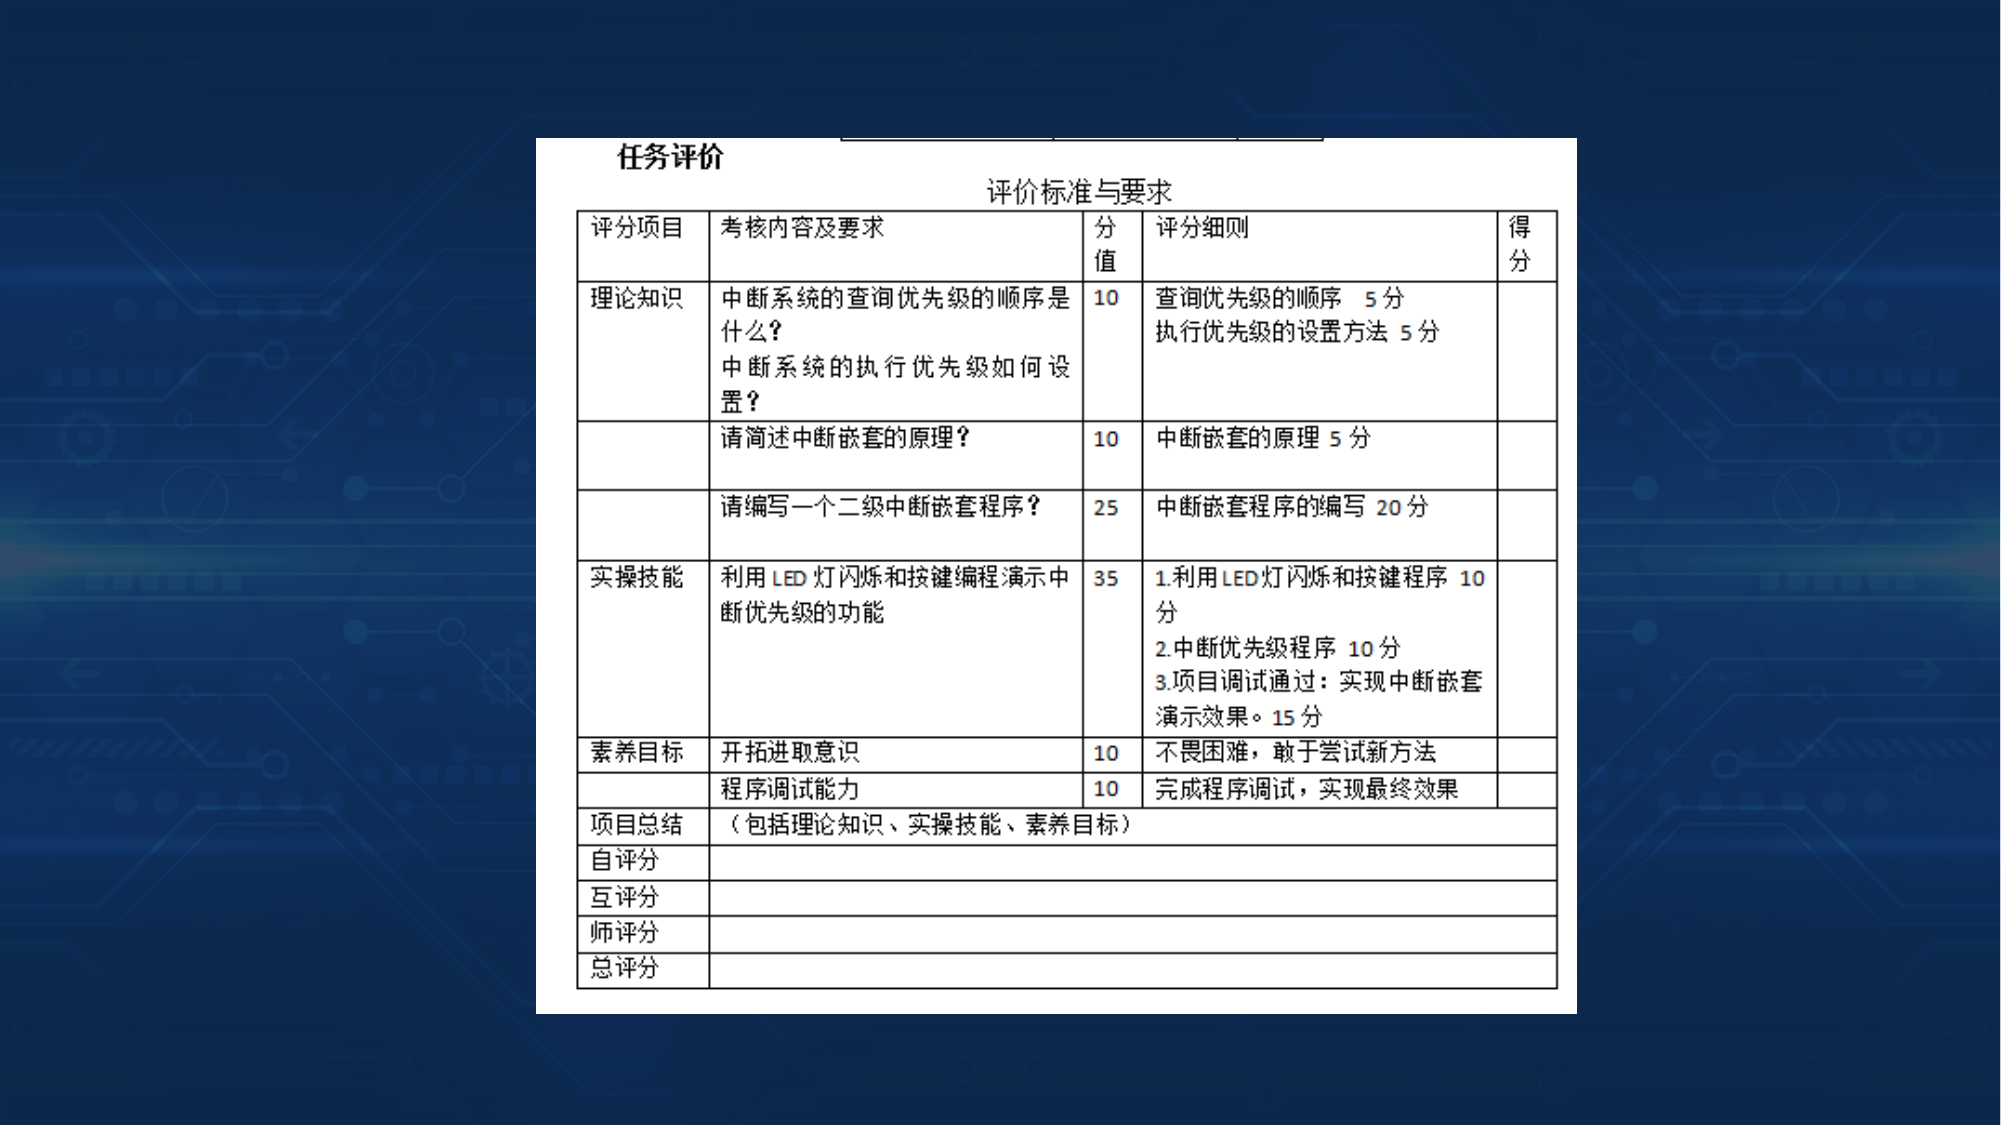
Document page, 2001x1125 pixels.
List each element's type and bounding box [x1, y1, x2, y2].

picture [535, 138, 1578, 1015]
